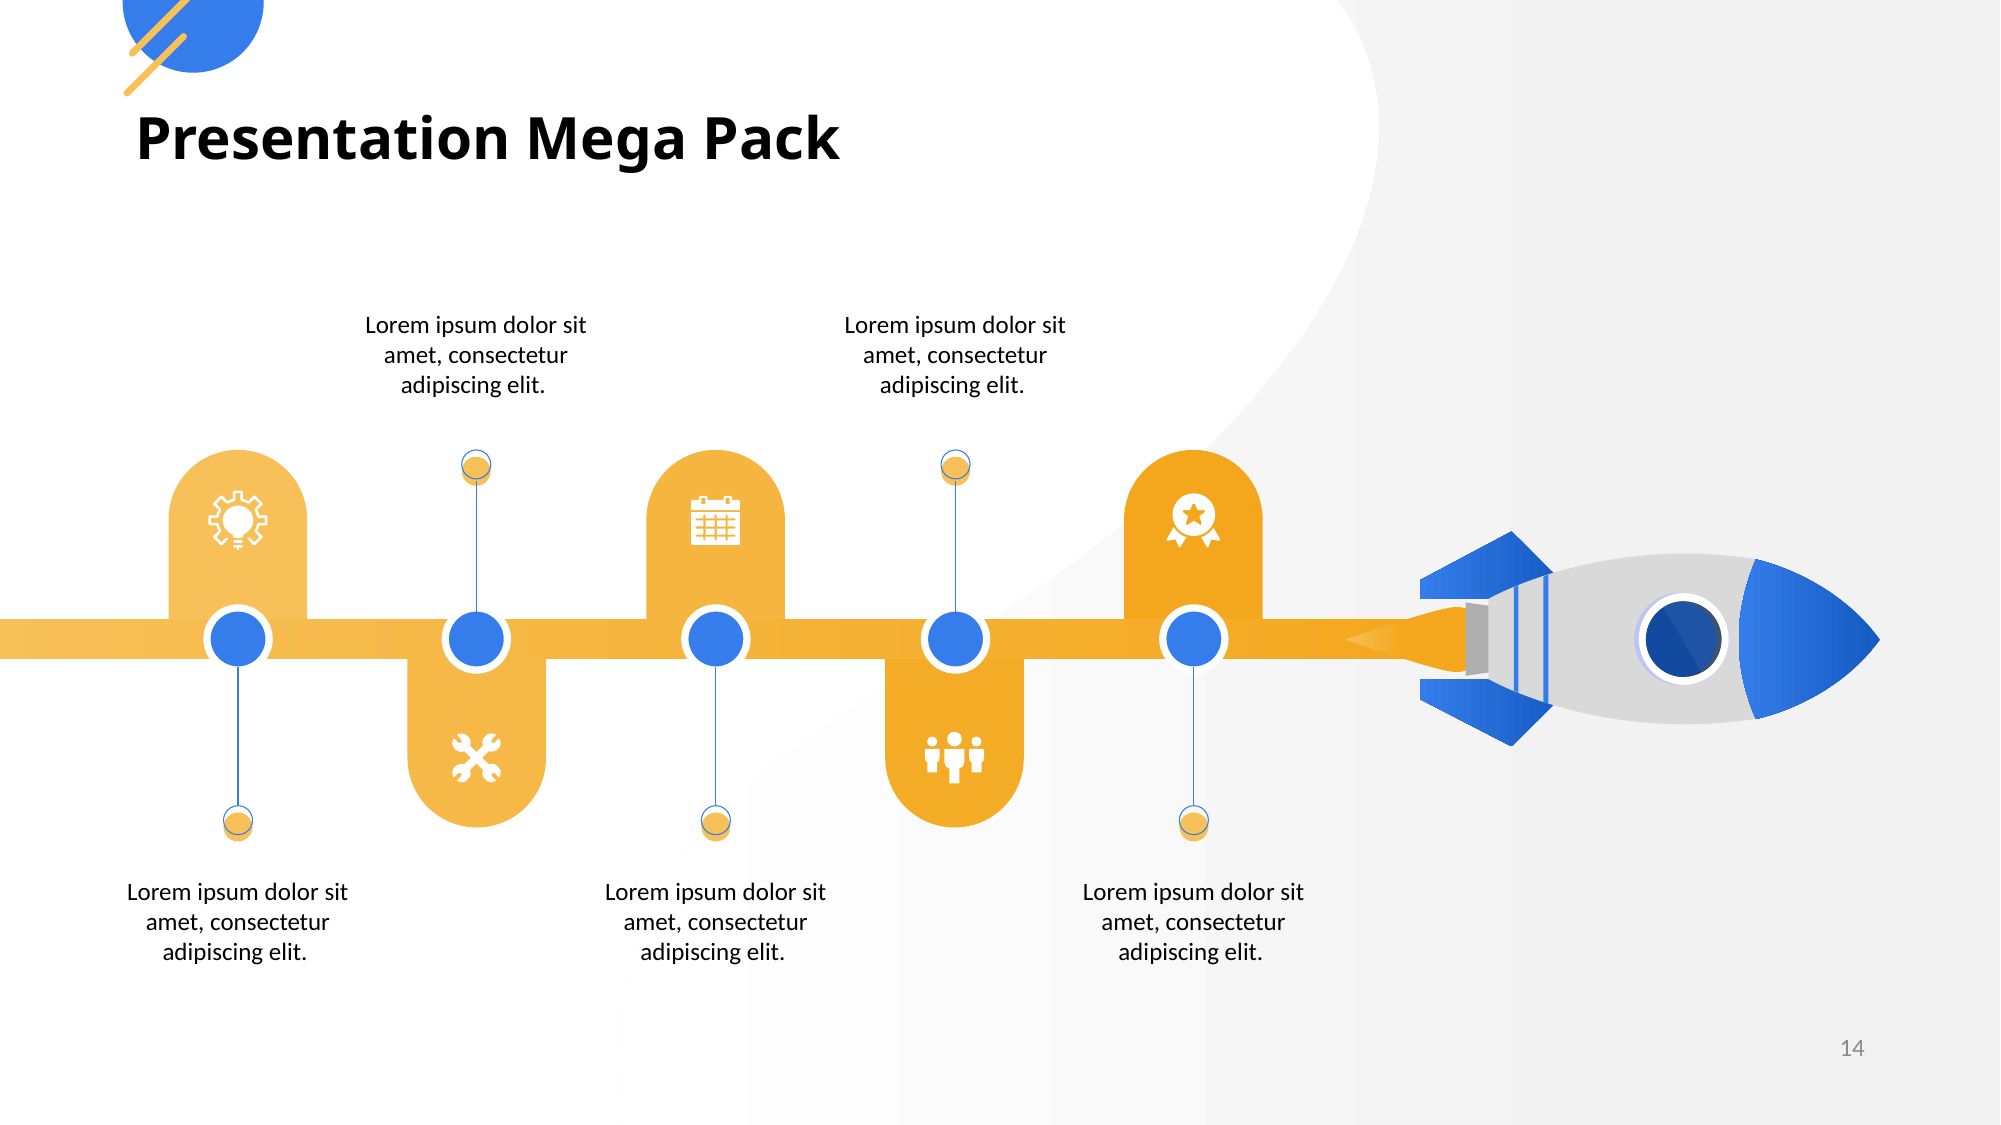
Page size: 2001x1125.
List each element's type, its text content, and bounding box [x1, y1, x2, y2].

text_box [503, 619, 690, 659]
text_box [923, 606, 988, 672]
text_box [742, 619, 929, 659]
text_box [956, 470, 972, 487]
text_box [222, 804, 254, 836]
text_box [1345, 531, 1880, 747]
text_box [940, 448, 972, 480]
text_box [982, 619, 1168, 659]
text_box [691, 495, 740, 545]
text_box [700, 804, 732, 836]
text_box [645, 448, 786, 619]
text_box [208, 490, 268, 551]
text_box Lorem ipsum dolor sit amet, consectetur adipiscing elit. [357, 308, 596, 399]
text_box [167, 448, 309, 619]
text_box [1178, 824, 1210, 843]
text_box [1166, 493, 1221, 548]
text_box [92, 0, 265, 77]
text_box [940, 470, 955, 487]
text_box Lorem ipsum dolor sit amet, consectetur adipiscing elit. [118, 875, 357, 966]
text_box [460, 469, 476, 487]
text_box [444, 606, 509, 672]
text_box [1161, 606, 1227, 672]
text_box Lorem ipsum dolor sit amet, consectetur adipiscing elit. [1074, 875, 1313, 966]
text_box [616, 0, 2000, 1125]
text_box [452, 733, 501, 783]
title Presentation Mega Pack [119, 76, 1881, 204]
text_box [924, 731, 985, 784]
text_box [264, 619, 450, 659]
text_box [477, 470, 492, 487]
text_box [406, 659, 548, 829]
text_box [1123, 448, 1264, 619]
text_box [222, 825, 254, 843]
text_box [683, 606, 749, 672]
text_box Lorem ipsum dolor sit amet, consectetur adipiscing elit. [596, 875, 835, 966]
text_box [460, 448, 492, 480]
text_box [700, 824, 732, 843]
text_box [205, 606, 271, 672]
text_box [1178, 804, 1210, 836]
text_box [0, 619, 212, 659]
text_box [1220, 619, 1345, 659]
slide_number 14 [1430, 1016, 1881, 1077]
text_box Lorem ipsum dolor sit amet, consectetur adipiscing elit. [836, 308, 1075, 399]
text_box [884, 659, 1025, 829]
